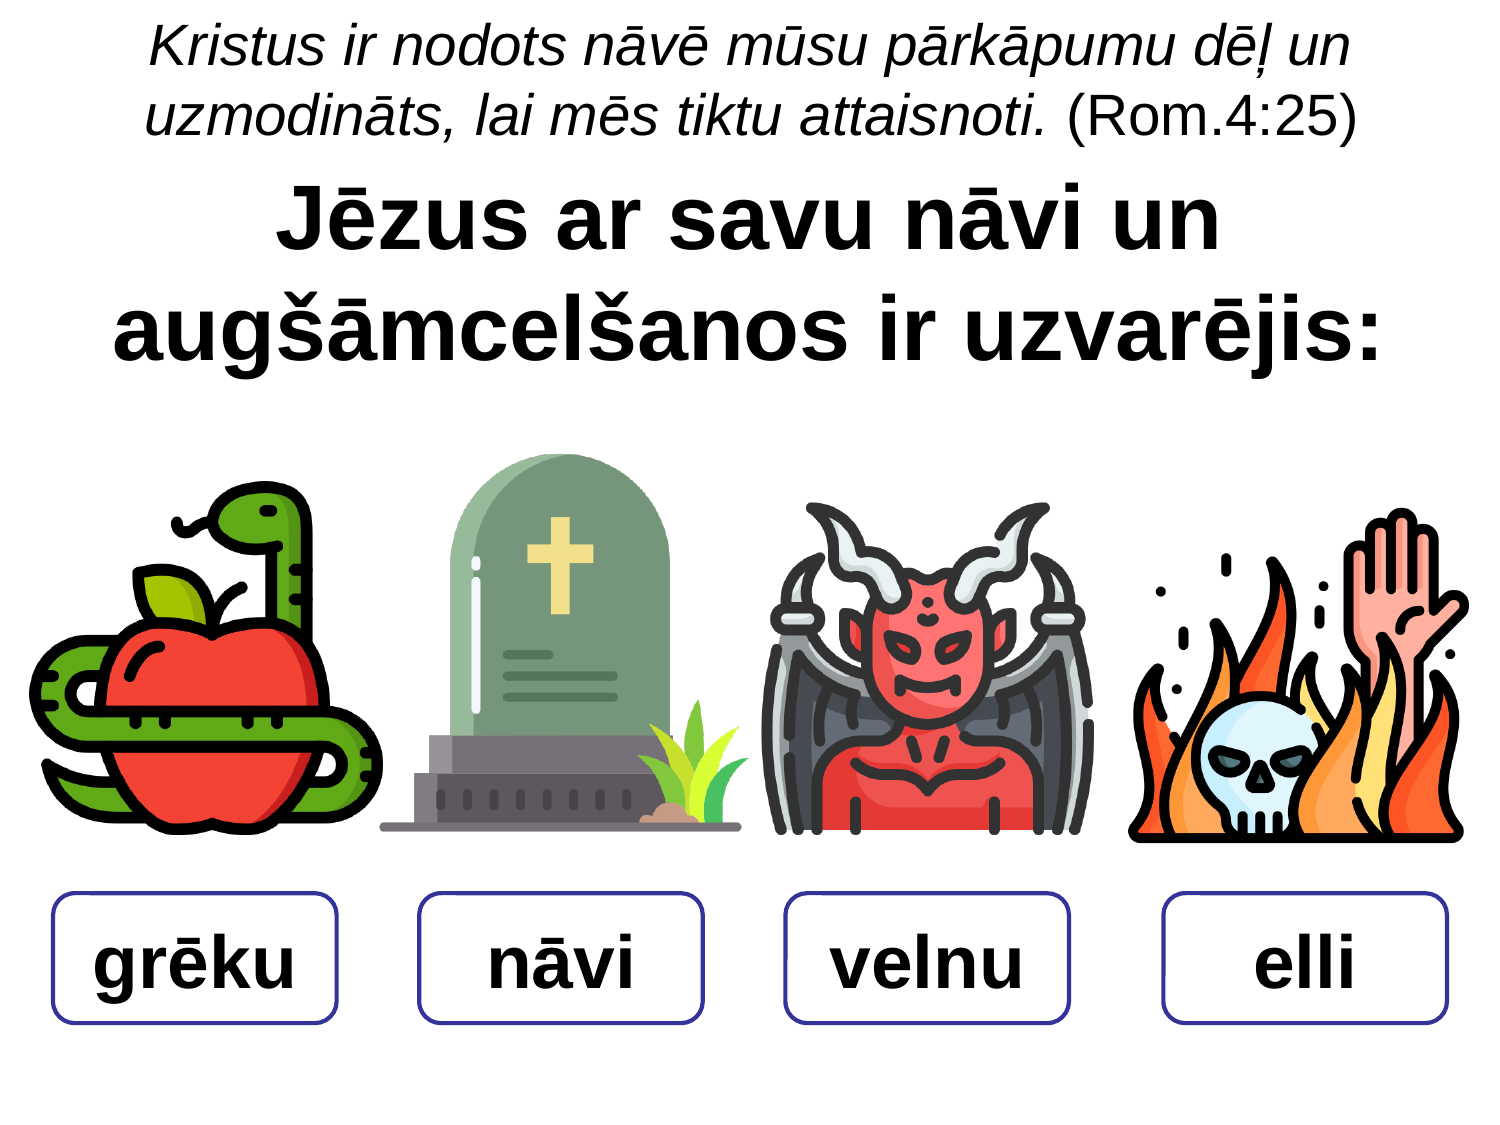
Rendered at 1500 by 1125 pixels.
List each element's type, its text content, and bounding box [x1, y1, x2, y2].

text_box nāvi [417, 891, 705, 1026]
title Jēzus ar savu nāvi un augšāmcelšanos ir uzvarējis: [0, 198, 1500, 339]
text_box grēku [50, 891, 339, 1026]
picture [29, 445, 1105, 847]
text_box Kristus ir nodots nāvē mūsu pārkāpumu dēļ un uzmodināts, lai mēs tiktu attaisnoti. (Rom.4:25) [0, 0, 1500, 178]
text_box velnu [783, 891, 1072, 1026]
picture [1127, 504, 1470, 847]
text_box elli [1161, 891, 1450, 1026]
